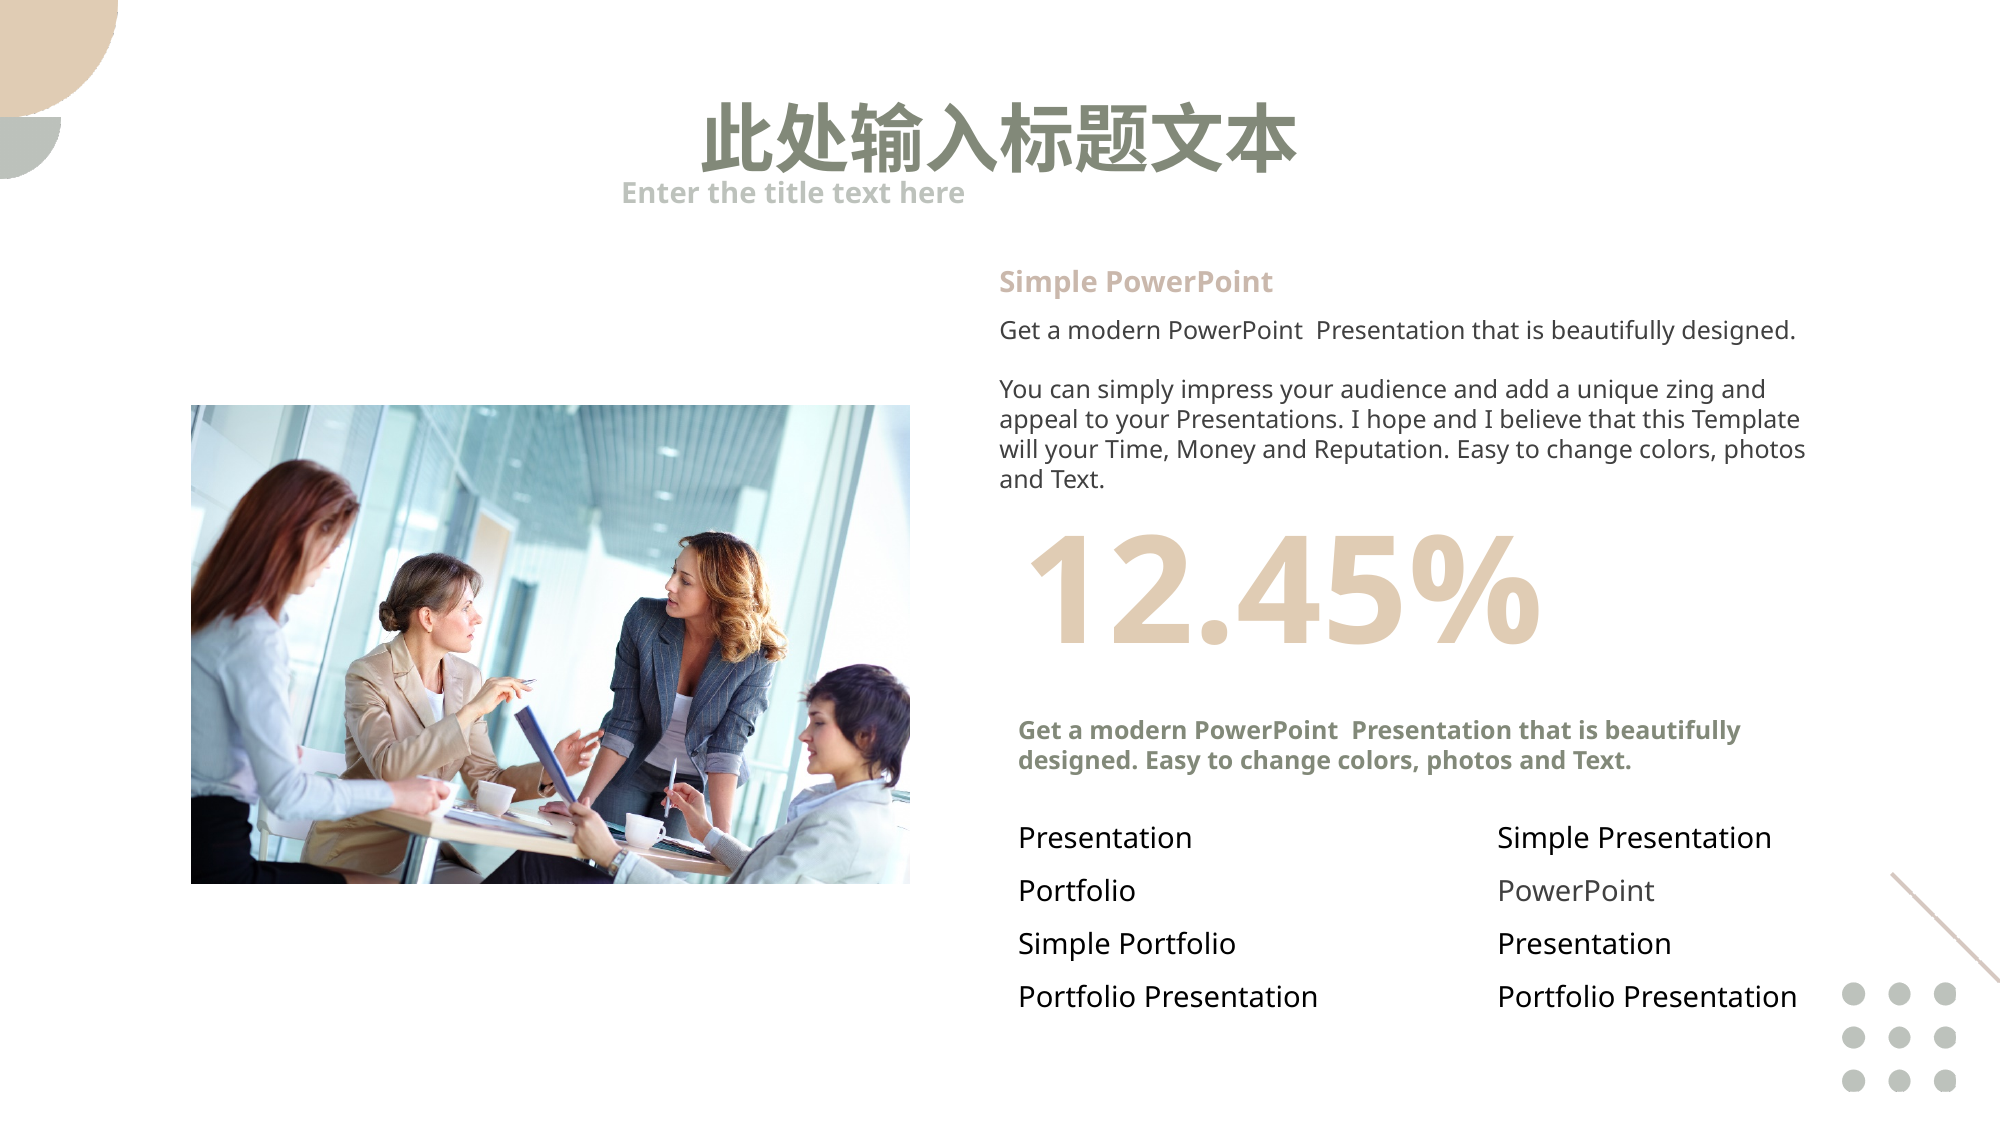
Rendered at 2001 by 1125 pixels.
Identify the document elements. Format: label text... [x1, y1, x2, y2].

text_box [984, 255, 1860, 504]
text_box 此处输入标题文本 [685, 84, 1315, 167]
picture [0, 0, 118, 179]
text_box 12.45% [1007, 504, 1642, 681]
text_box Get a modern PowerPoint Presentation that is beautifully designed. Easy to change colors, photos and Text. [1003, 707, 1855, 782]
text_box PowerPoint [1482, 871, 1868, 915]
picture [191, 405, 910, 884]
text_box Portfolio Presentation [1003, 977, 1389, 1020]
text_box Enter the title text here [606, 167, 1394, 217]
text_box Presentation [1482, 924, 1868, 968]
text_box Presentation [1003, 819, 1389, 862]
picture [1842, 872, 2000, 1092]
text_box Simple Presentation [1482, 819, 1868, 862]
text_box Portfolio [1003, 871, 1389, 915]
text_box Simple Portfolio [1003, 924, 1389, 968]
text_box Portfolio Presentation [1482, 977, 1868, 1020]
